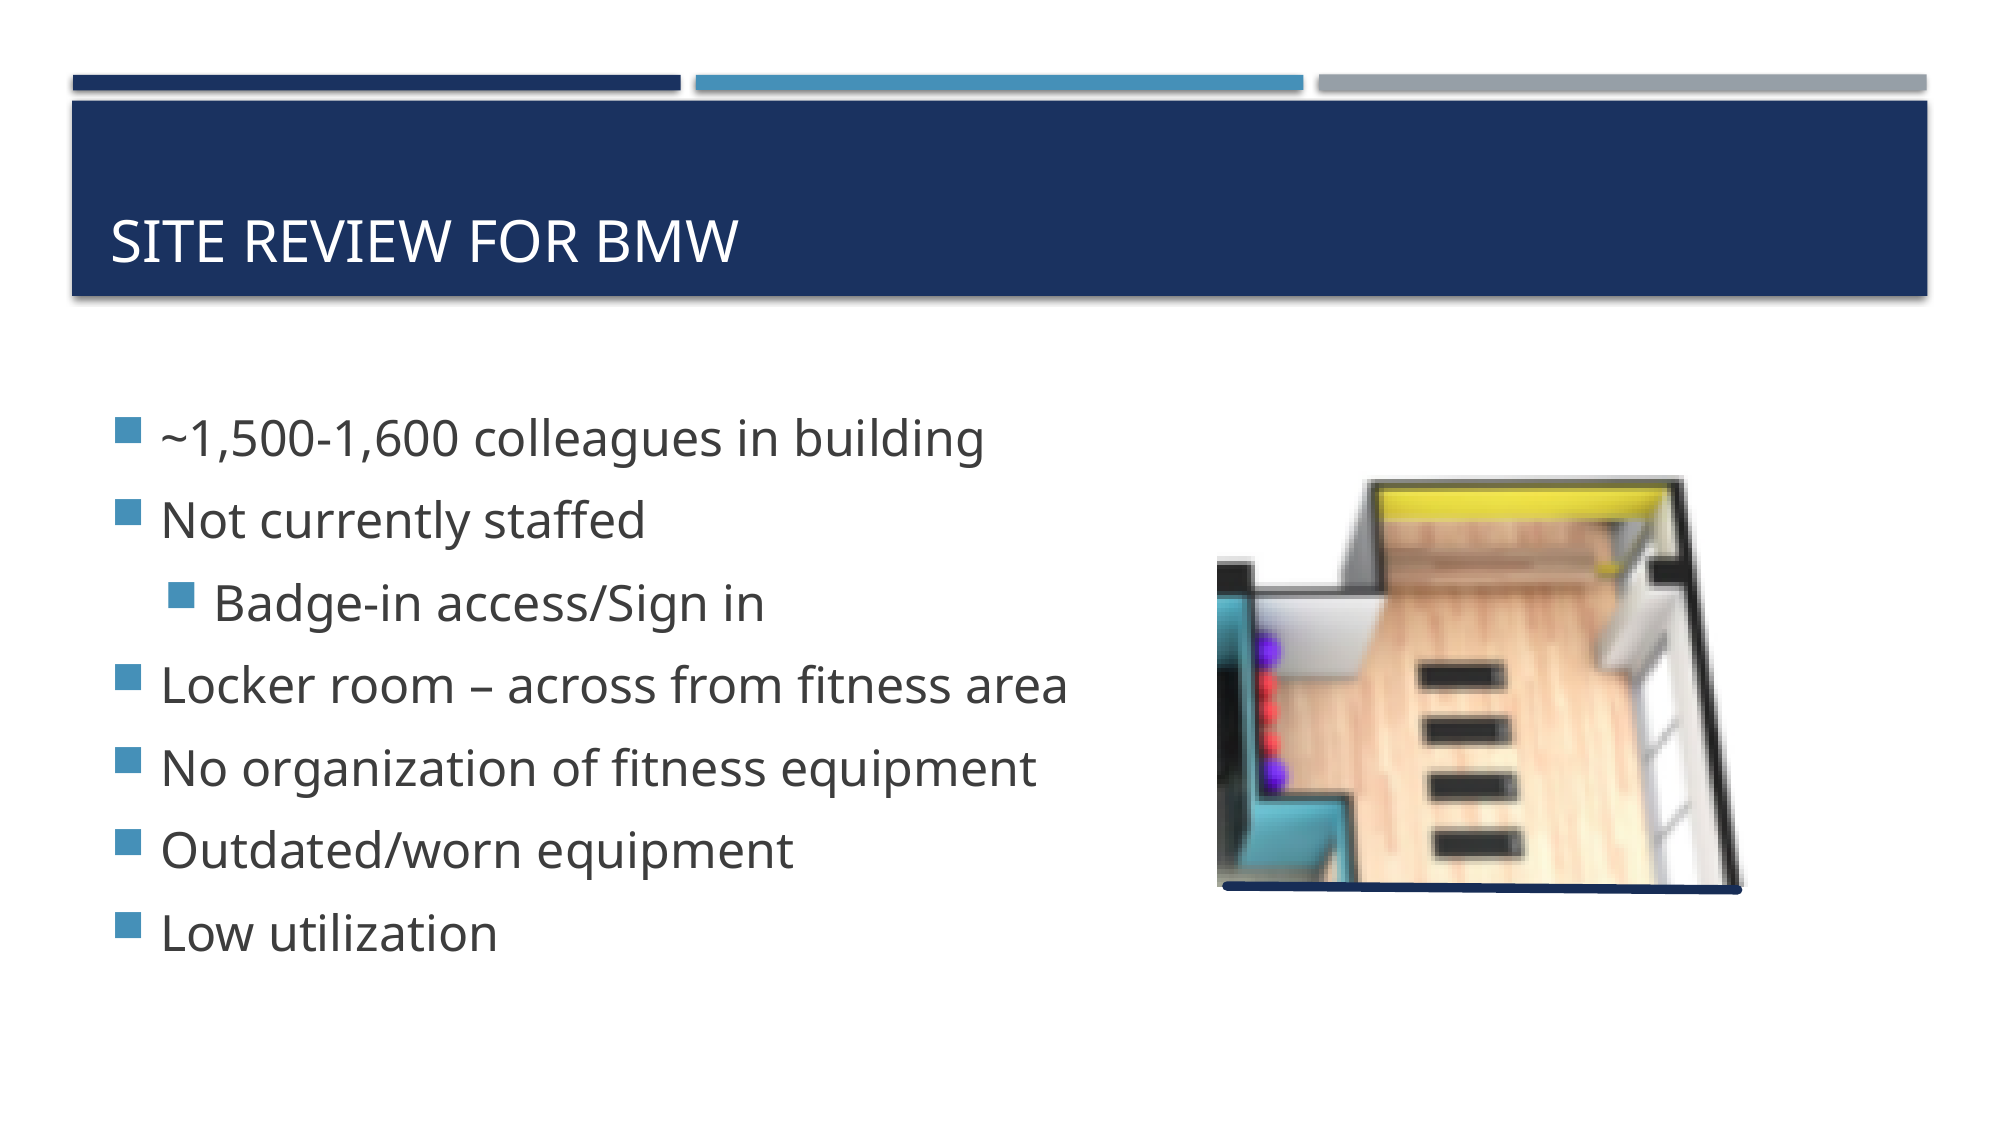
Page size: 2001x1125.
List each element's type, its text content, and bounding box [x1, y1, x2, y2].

list ~1,500-1,600 colleagues in building Not currently staffed Badge-in access/Sign in Locker room – across from fitness area No organization of fitness equipment Outdated/worn equipment Low utilization [95, 414, 1905, 1018]
title Site review for bmw [95, 115, 1905, 282]
picture [1217, 440, 1757, 888]
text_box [1226, 885, 1739, 891]
